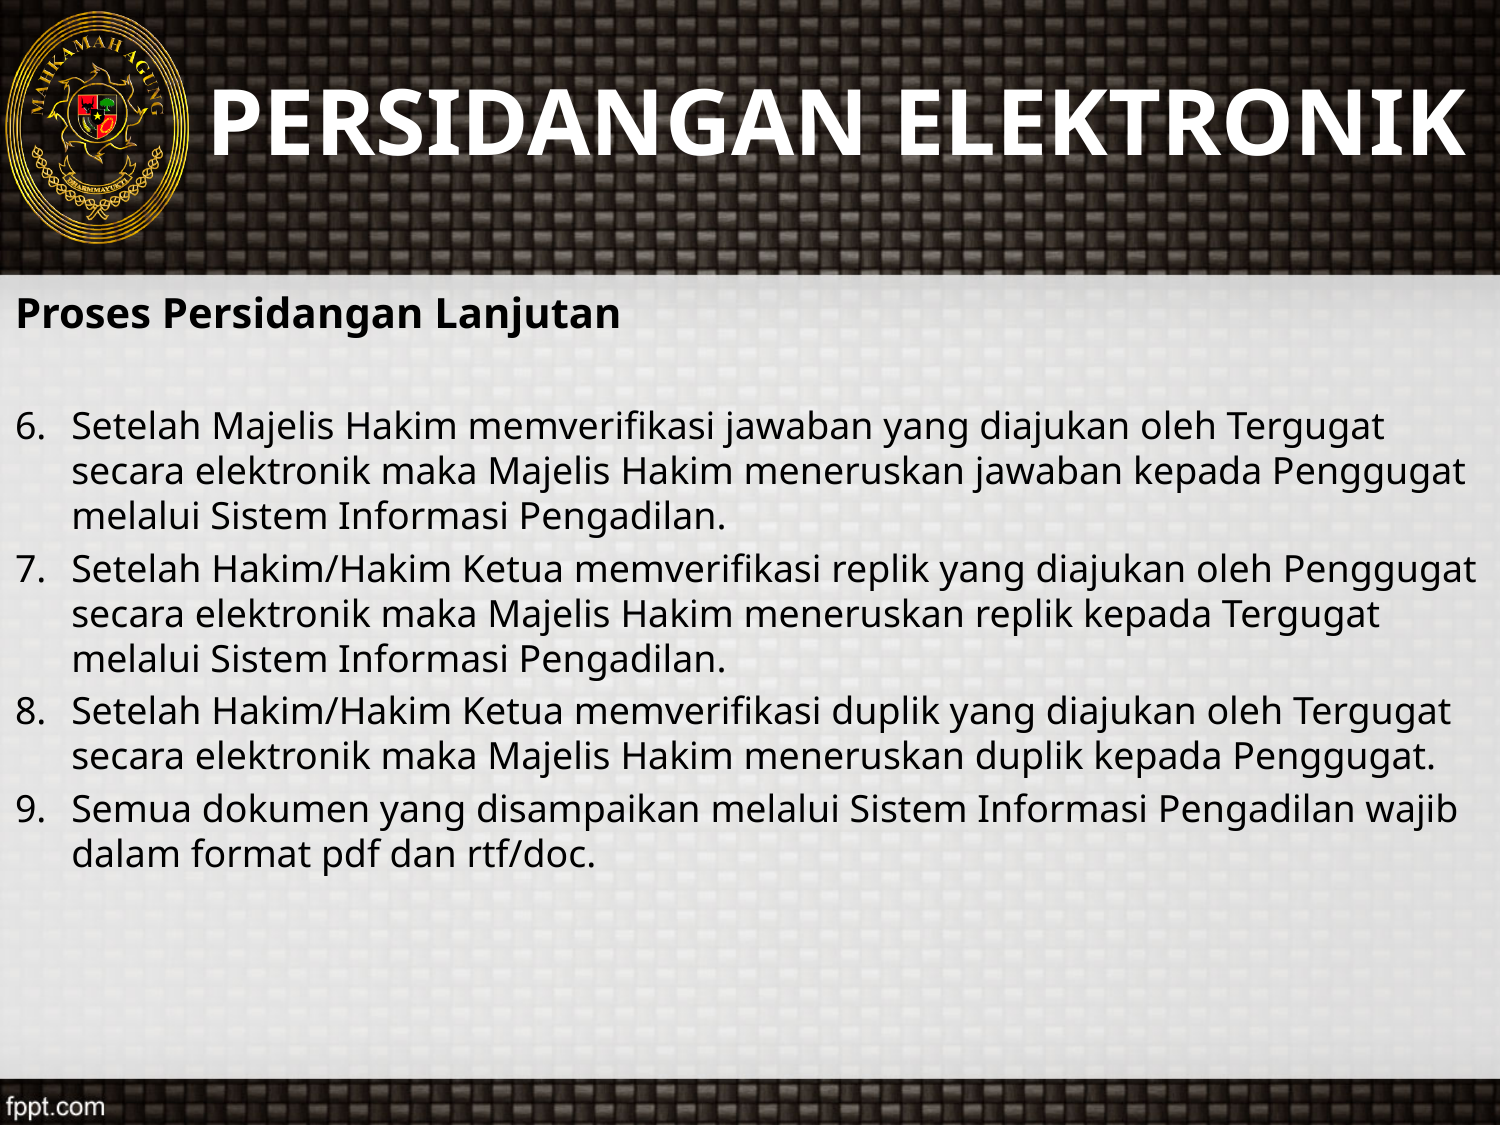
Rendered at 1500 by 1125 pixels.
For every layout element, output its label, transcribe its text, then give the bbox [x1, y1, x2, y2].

picture [0, 1071, 1500, 1125]
picture [0, 0, 1500, 278]
title PERSIDANGAN ELEKTRONIK [193, 54, 1483, 184]
list Proses Persidangan Lanjutan Setelah Majelis Hakim memverifikasi jawaban yang diajukan oleh Tergugat secara elektronik maka Majelis Hakim meneruskan jawaban kepada Penggugat melalui Sistem Informasi Pengadilan. Setelah Hakim/Hakim Ketua memverifikasi replik yang diajukan oleh Penggugat secara elektronik maka Majelis Hakim meneruskan replik kepada Tergugat melalui Sistem Informasi Pengadilan. Setelah Hakim/Hakim Ketua memverifikasi duplik yang diajukan oleh Tergugat secara elektronik maka Majelis Hakim meneruskan duplik kepada Penggugat. Semua dokumen yang disampaikan melalui Sistem Informasi Pengadilan wajib dalam format pdf dan rtf/doc. [0, 278, 1500, 1071]
